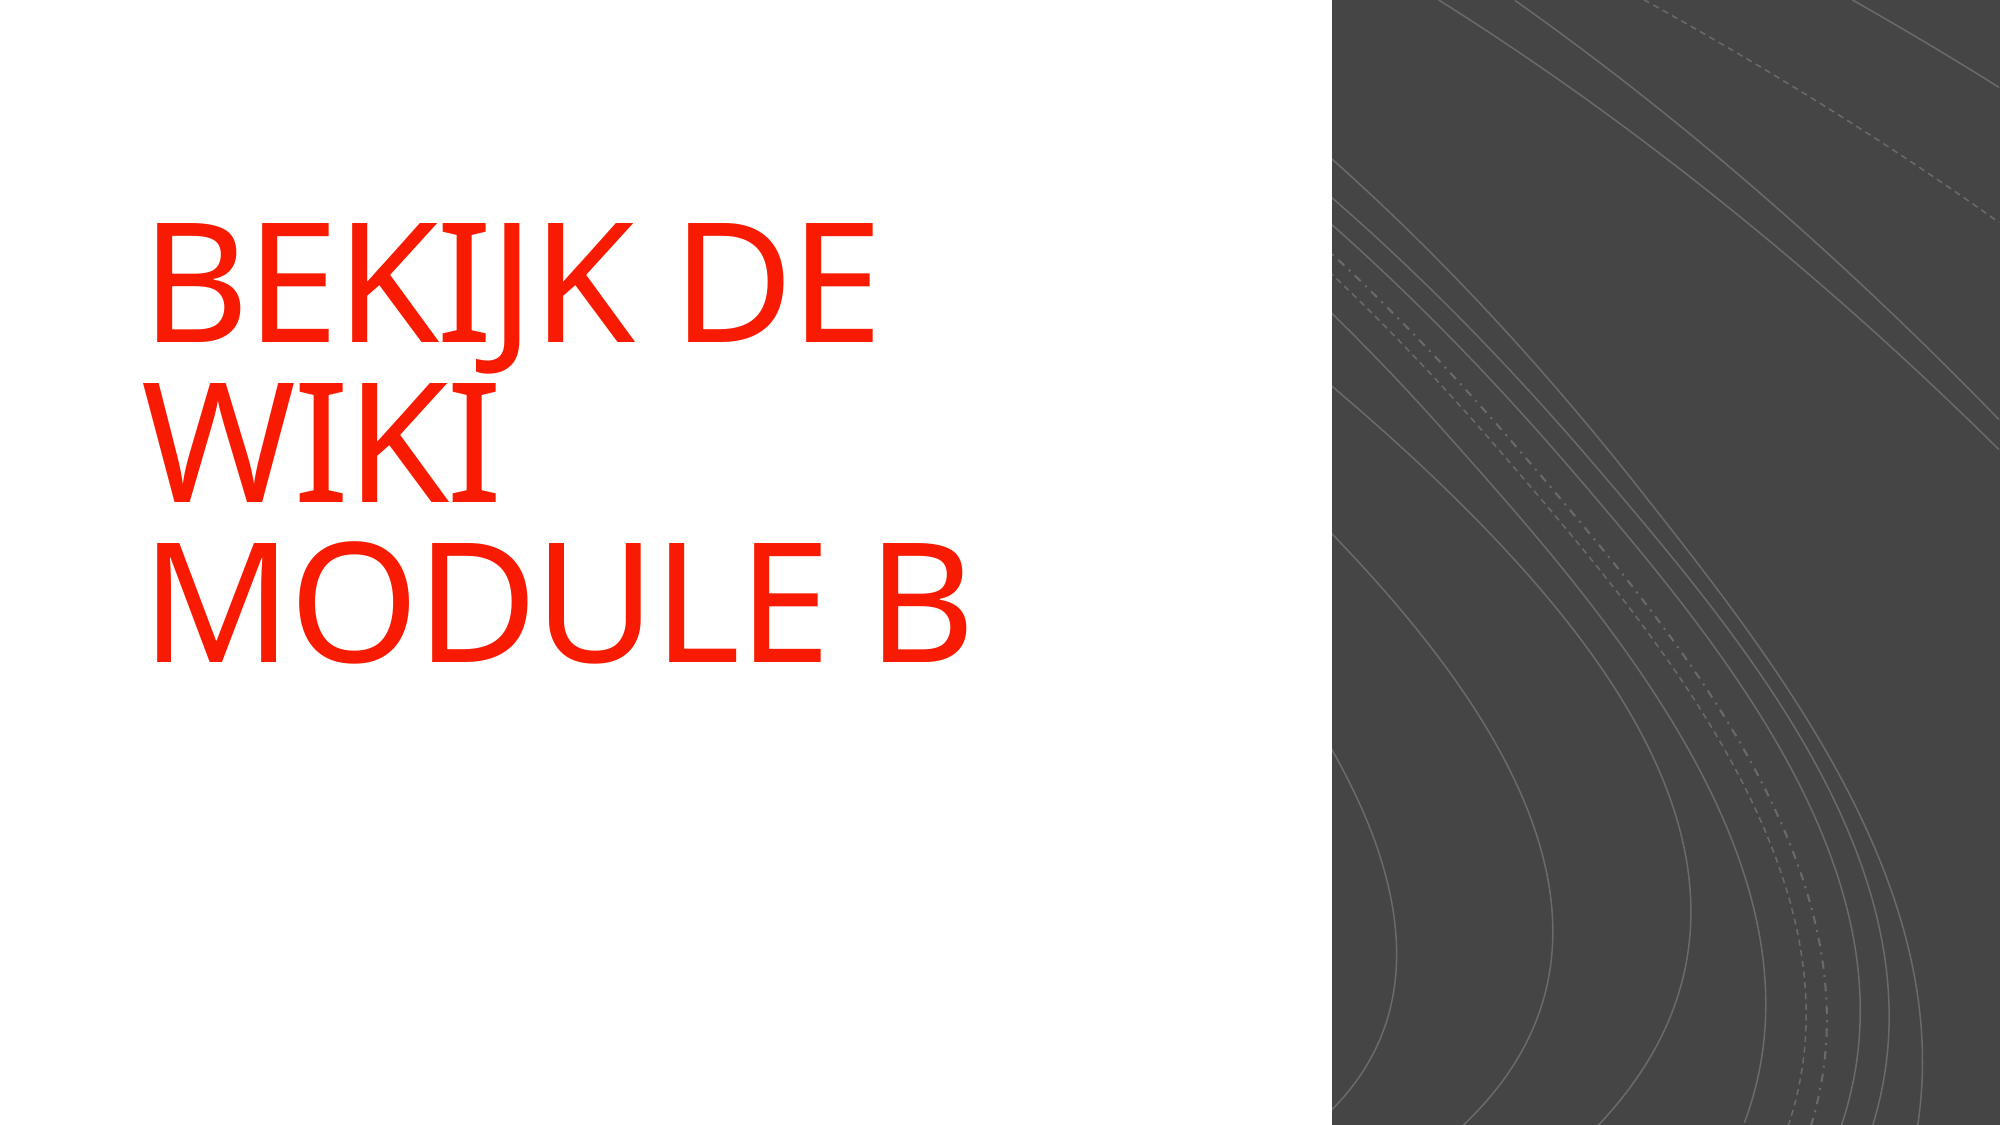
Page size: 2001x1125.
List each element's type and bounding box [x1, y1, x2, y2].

text_box [0, 0, 2000, 1125]
